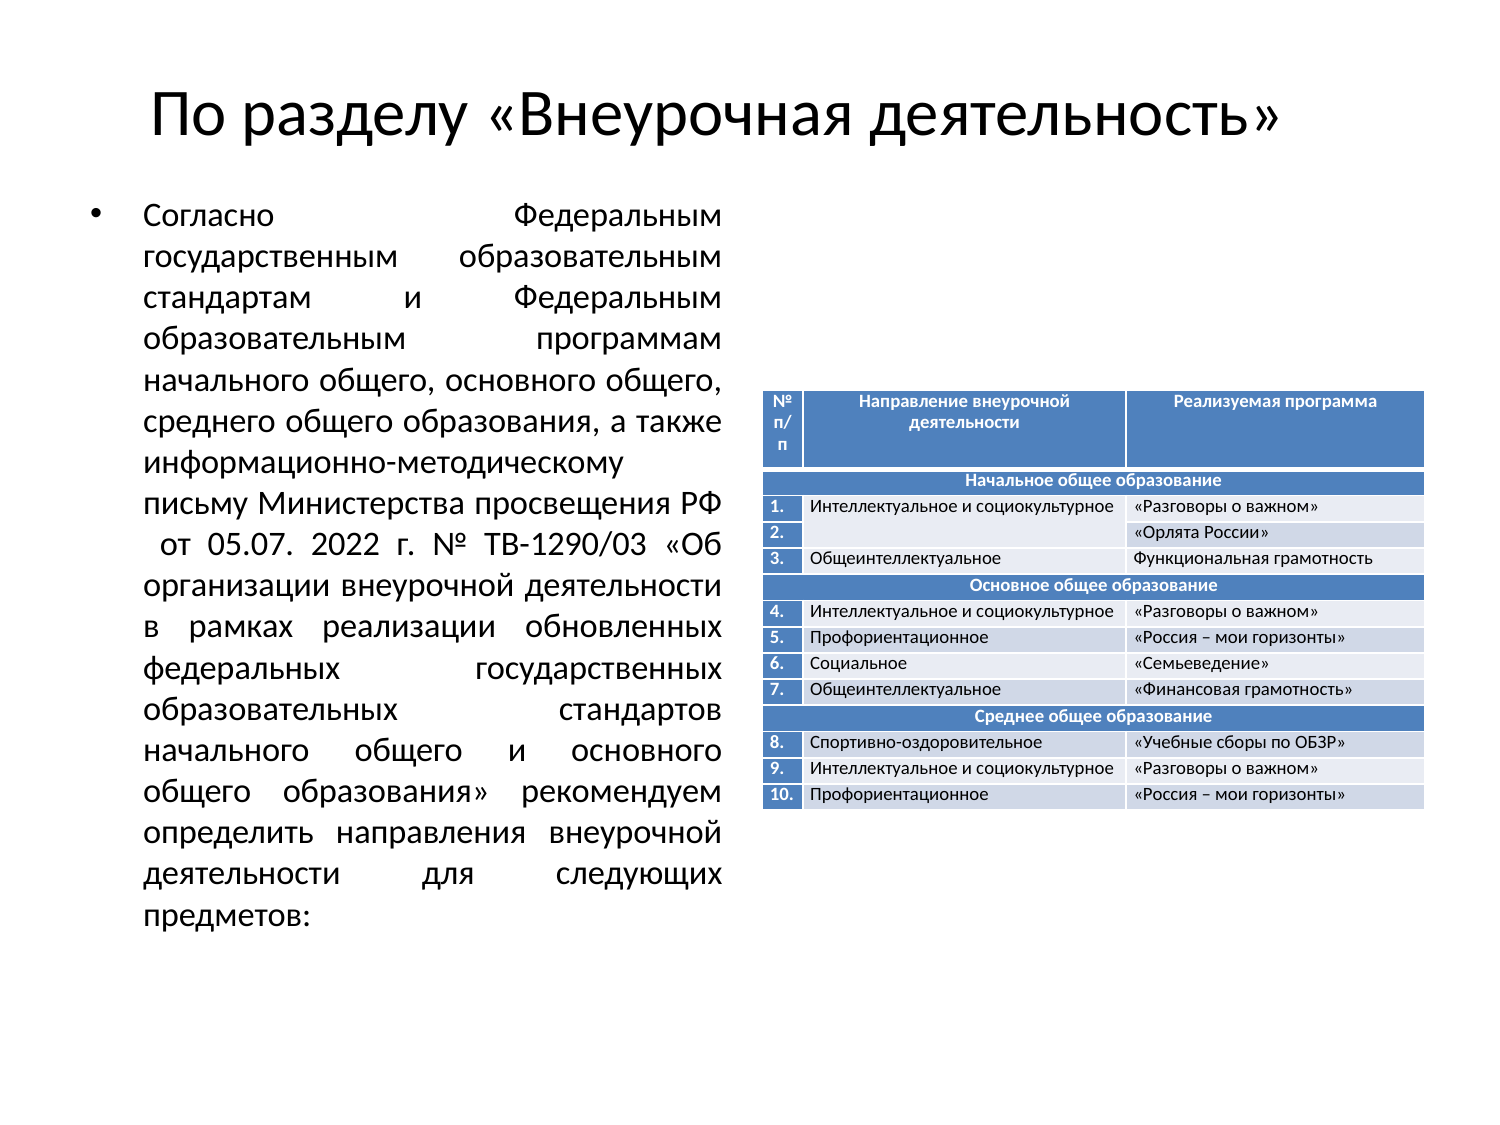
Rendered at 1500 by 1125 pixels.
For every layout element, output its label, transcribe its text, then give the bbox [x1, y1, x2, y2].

table_cell «Семьеведение» [1127, 654, 1424, 678]
table_header № п/п [763, 391, 802, 467]
table_cell 4. [763, 601, 802, 626]
table_cell Спортивно-оздоровительное [804, 732, 1125, 757]
table_cell Функциональная грамотность [1127, 549, 1424, 573]
table_cell «Россия – мои горизонты» [1127, 628, 1424, 652]
table_cell Общеинтеллектуальное [804, 680, 1125, 704]
table_cell 9. [763, 759, 802, 783]
table_cell Интеллектуальное и социокультурное [804, 759, 1125, 783]
table_cell 8. [763, 732, 802, 757]
table_cell Интеллектуальное и социокультурное [804, 601, 1125, 626]
table_cell Социальное [804, 654, 1125, 678]
table_cell Основное общее образование [763, 575, 1424, 600]
title По разделу «Внеурочная деятельность» [75, 45, 1425, 173]
table_cell «Учебные сборы по ОБЗР» [1127, 732, 1424, 757]
table_cell Профориентационное [804, 785, 1125, 809]
table_cell 1. [763, 496, 802, 521]
table_cell Профориентационное [804, 628, 1125, 652]
table_cell 6. [763, 654, 802, 678]
table_cell Начальное общее образование [763, 472, 1424, 495]
table_cell 10. [763, 785, 802, 809]
list Согласно Федеральным государственным образовательным стандартам и Федеральным образовательным программам начального общего, основного общего, среднего общего образования, а также информационно-методическому письму Министерства просвещения РФ от 05.07. 2022 г. № ТВ-1290/03 «Об организации внеурочной деятельности в рамках реализации обновленных федеральных государственных образовательных стандартов начального общего и основного общего образования» рекомендуем определить направления внеурочной деятельности для следующих предметов: [75, 184, 738, 1005]
table_header Направление внеурочной деятельности [804, 391, 1125, 467]
table_cell 3. [763, 549, 802, 573]
table_header Реализуемая программа [1127, 391, 1424, 467]
table_cell «Россия – мои горизонты» [1127, 785, 1424, 809]
table_cell Общеинтеллектуальное [804, 549, 1125, 573]
table_cell «Финансовая грамотность» [1127, 680, 1424, 704]
table_cell «Разговоры о важном» [1127, 601, 1424, 626]
table_cell Среднее общее образование [763, 706, 1424, 731]
table_cell Интеллектуальное и социокультурное [804, 496, 1125, 547]
table_cell 7. [763, 680, 802, 704]
table_cell «Разговоры о важном» [1127, 496, 1424, 521]
table_cell 5. [763, 628, 802, 652]
table_cell «Орлята России» [1127, 523, 1424, 547]
table_cell 2. [763, 523, 802, 547]
table_cell «Разговоры о важном» [1127, 759, 1424, 783]
